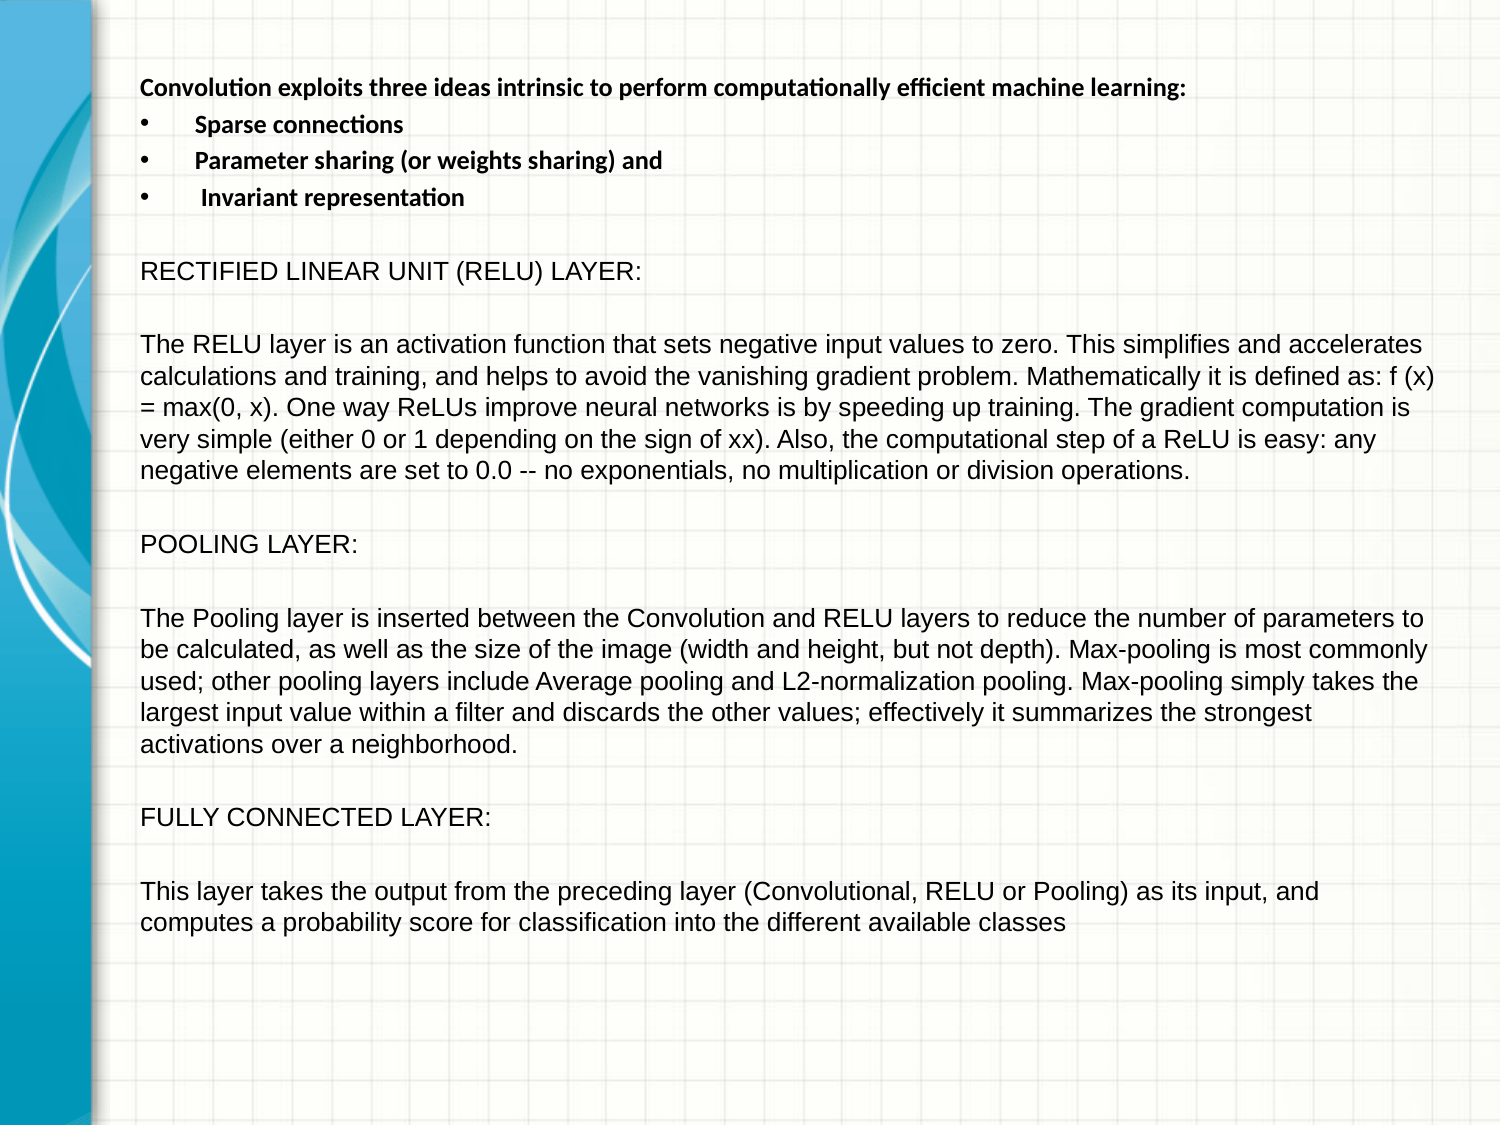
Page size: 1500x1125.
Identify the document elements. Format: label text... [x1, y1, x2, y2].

picture [0, 0, 1500, 1125]
list Convolution exploits three ideas intrinsic to perform computationally efficient machine learning: Sparse connections Parameter sharing (or weights sharing) and Invariant representation RECTIFIED LINEAR UNIT (RELU) LAYER: The RELU layer is an activation function that sets negative input values to zero. This simplifies and accelerates calculations and training, and helps to avoid the vanishing gradient problem. Mathematically it is defined as: f (x) = max(0, x). One way ReLUs improve neural networks is by speeding up training. The gradient computation is very simple (either 0 or 1 depending on the sign of xx). Also, the computational step of a ReLU is easy: any negative elements are set to 0.0 -- no exponentials, no multiplication or division operations. POOLING LAYER: The Pooling layer is inserted between the Convolution and RELU layers to reduce the number of parameters to be calculated, as well as the size of the image (width and height, but not depth). Max-pooling is most commonly used; other pooling layers include Average pooling and L2-normalization pooling. Max-pooling simply takes the largest input value within a filter and discards the other values; effectively it summarizes the strongest activations over a neighborhood. FULLY CONNECTED LAYER: This layer takes the output from the preceding layer (Convolutional, RELU or Pooling) as its input, and computes a probability score for classification into the different available classes [125, 62, 1450, 967]
